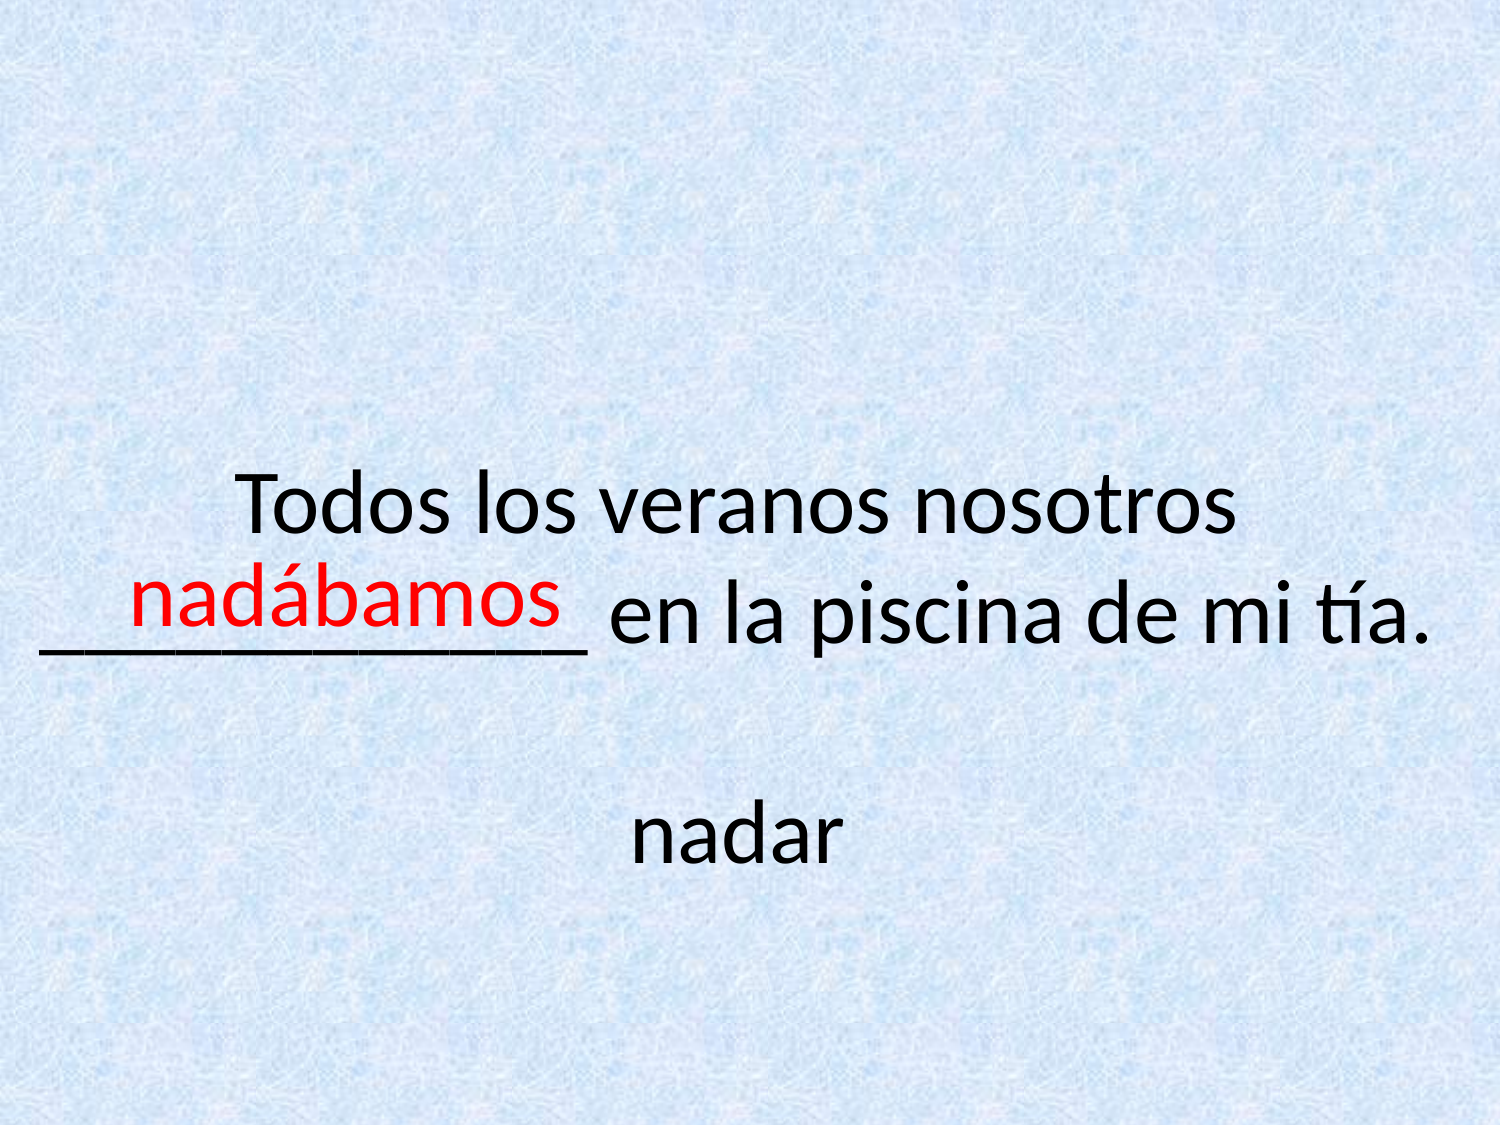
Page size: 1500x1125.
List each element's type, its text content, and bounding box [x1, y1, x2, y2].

text_box Todos los veranos nosotros ____________ en la piscina de mi tía. nadar [0, 349, 1475, 975]
picture [0, 0, 1500, 1125]
text_box nadábamos [112, 527, 600, 666]
